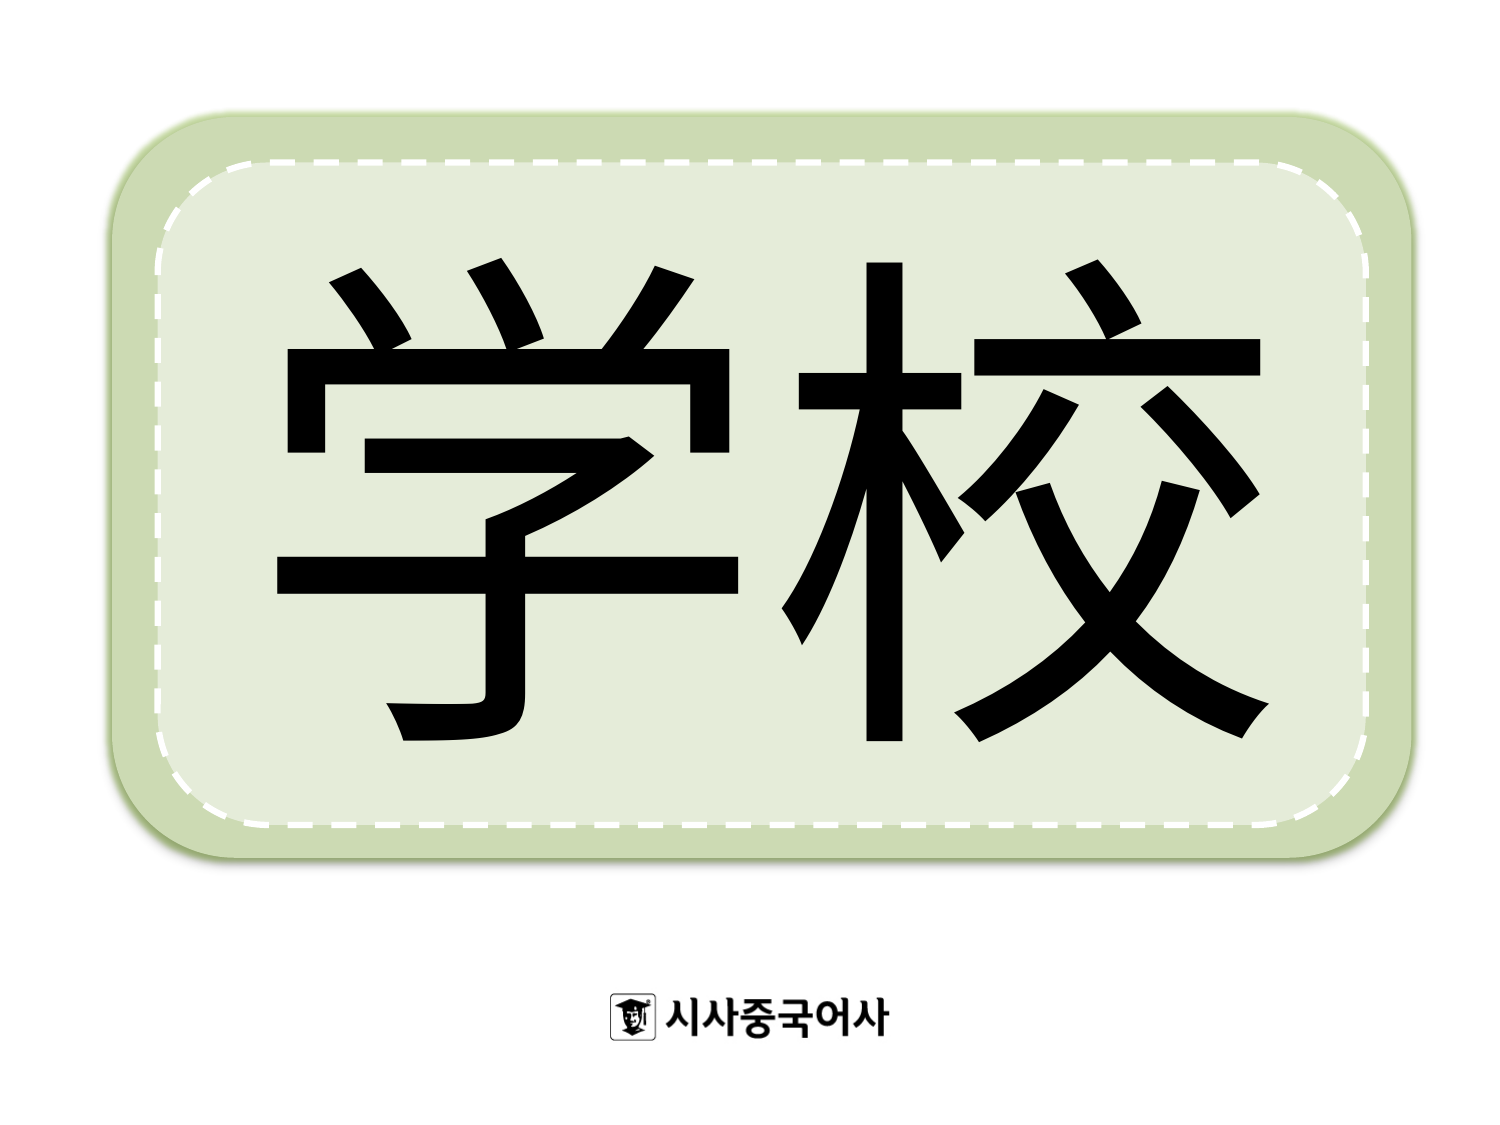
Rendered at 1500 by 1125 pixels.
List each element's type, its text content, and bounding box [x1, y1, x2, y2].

text_box 学校 [162, 160, 1371, 824]
picture [602, 987, 898, 1047]
